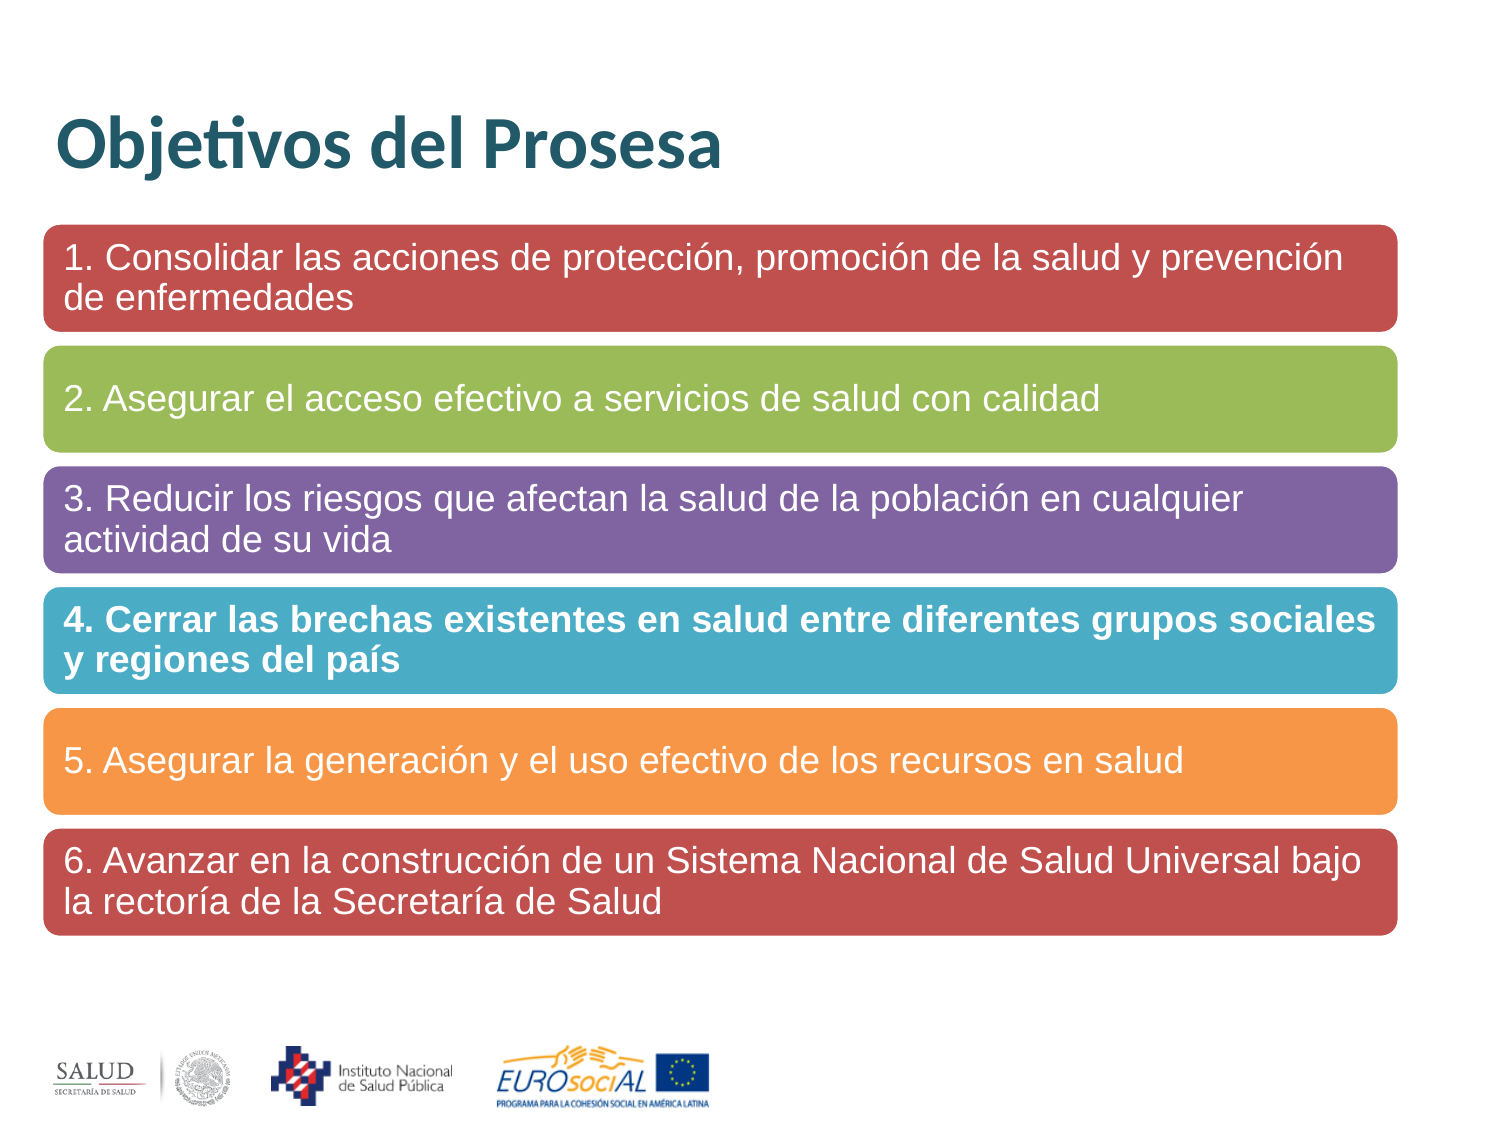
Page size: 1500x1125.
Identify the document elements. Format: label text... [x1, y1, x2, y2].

title Objetivos del Prosesa [41, 45, 1388, 218]
picture [490, 1037, 715, 1116]
picture [271, 1046, 452, 1106]
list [41, 219, 1400, 941]
picture [53, 1041, 231, 1112]
